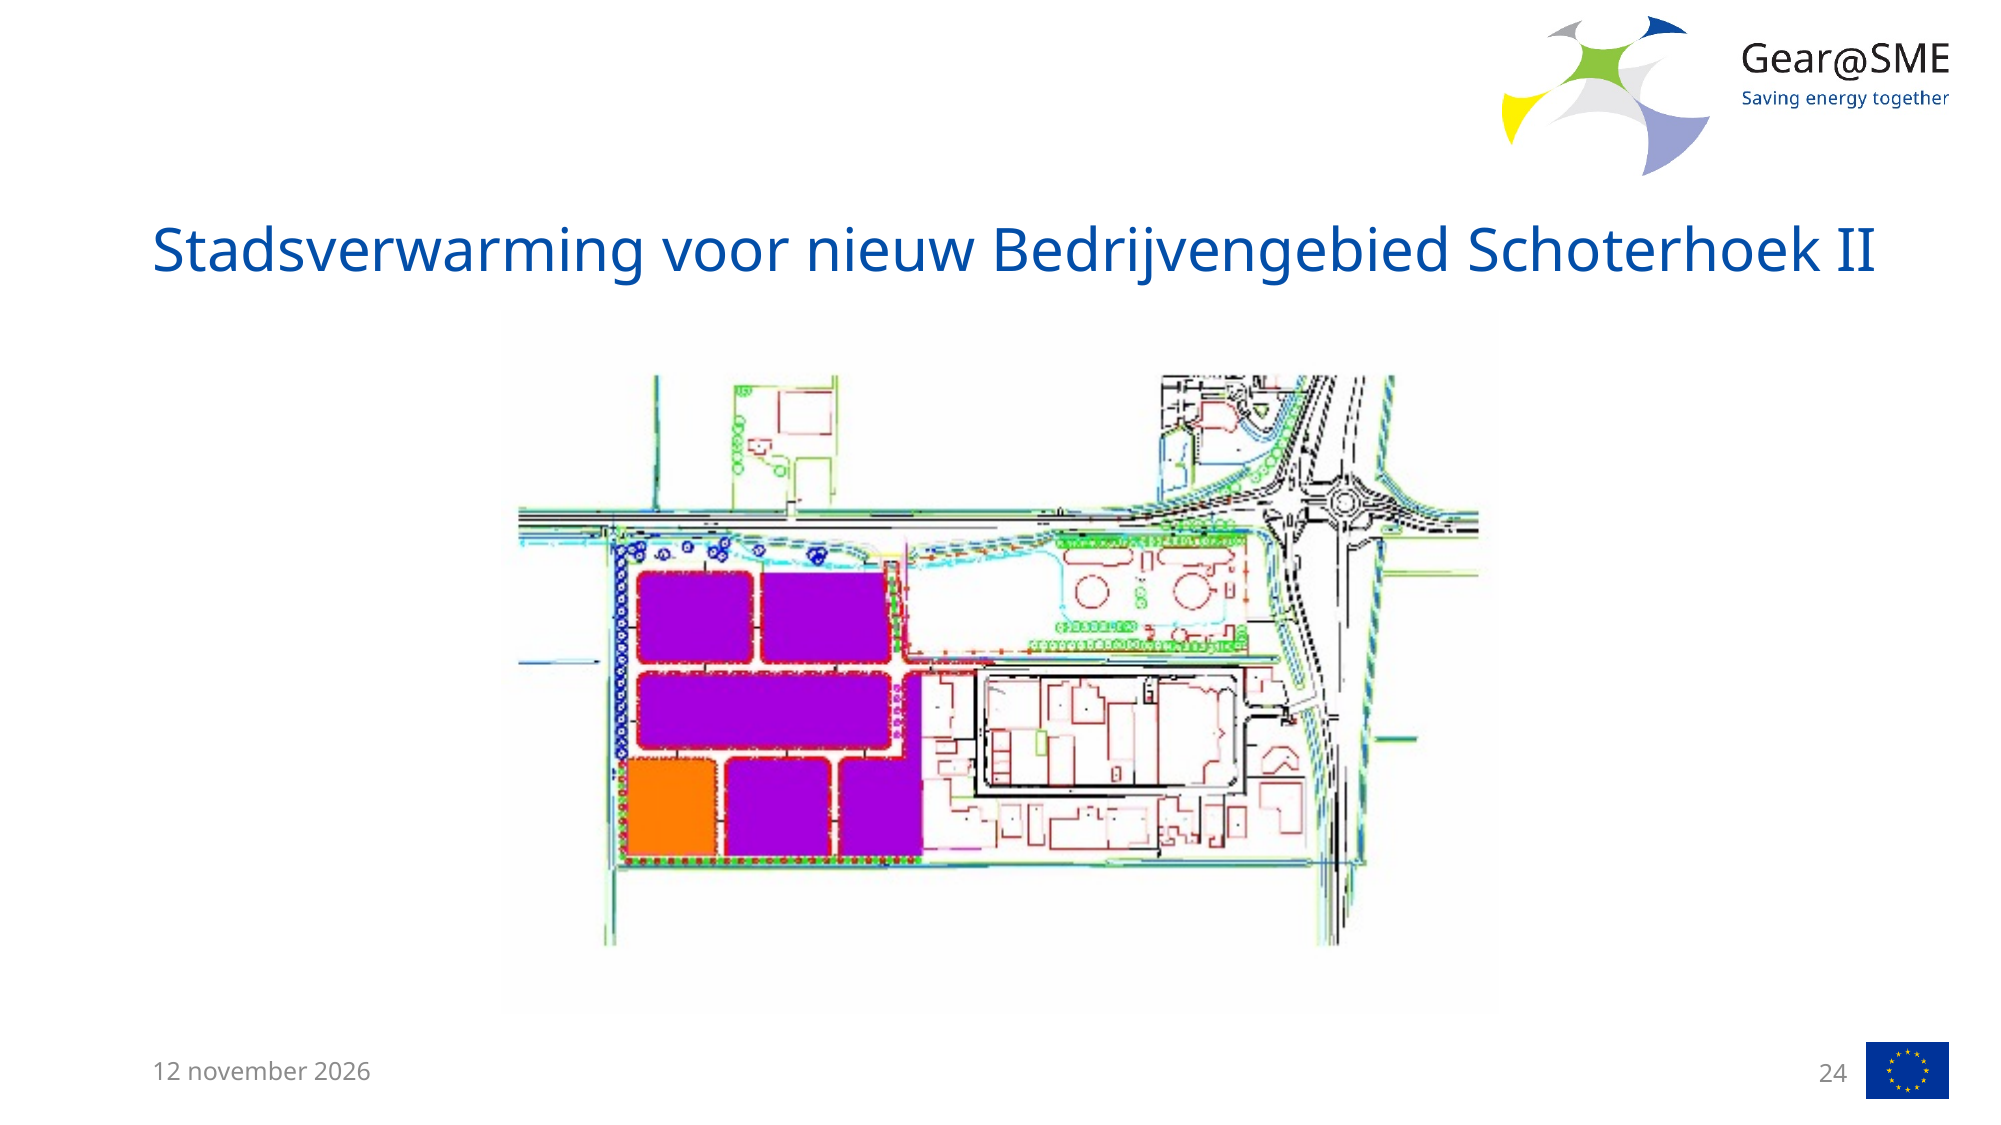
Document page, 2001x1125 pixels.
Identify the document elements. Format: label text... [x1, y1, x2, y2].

title Stadsverwarming voor nieuw Bedrijvengebied Schoterhoek II [137, 205, 1920, 300]
slide_number 24 [1412, 1044, 1863, 1104]
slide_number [137, 1042, 588, 1103]
picture [1502, 16, 1949, 176]
picture [1866, 1042, 1949, 1099]
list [501, 310, 1499, 1014]
